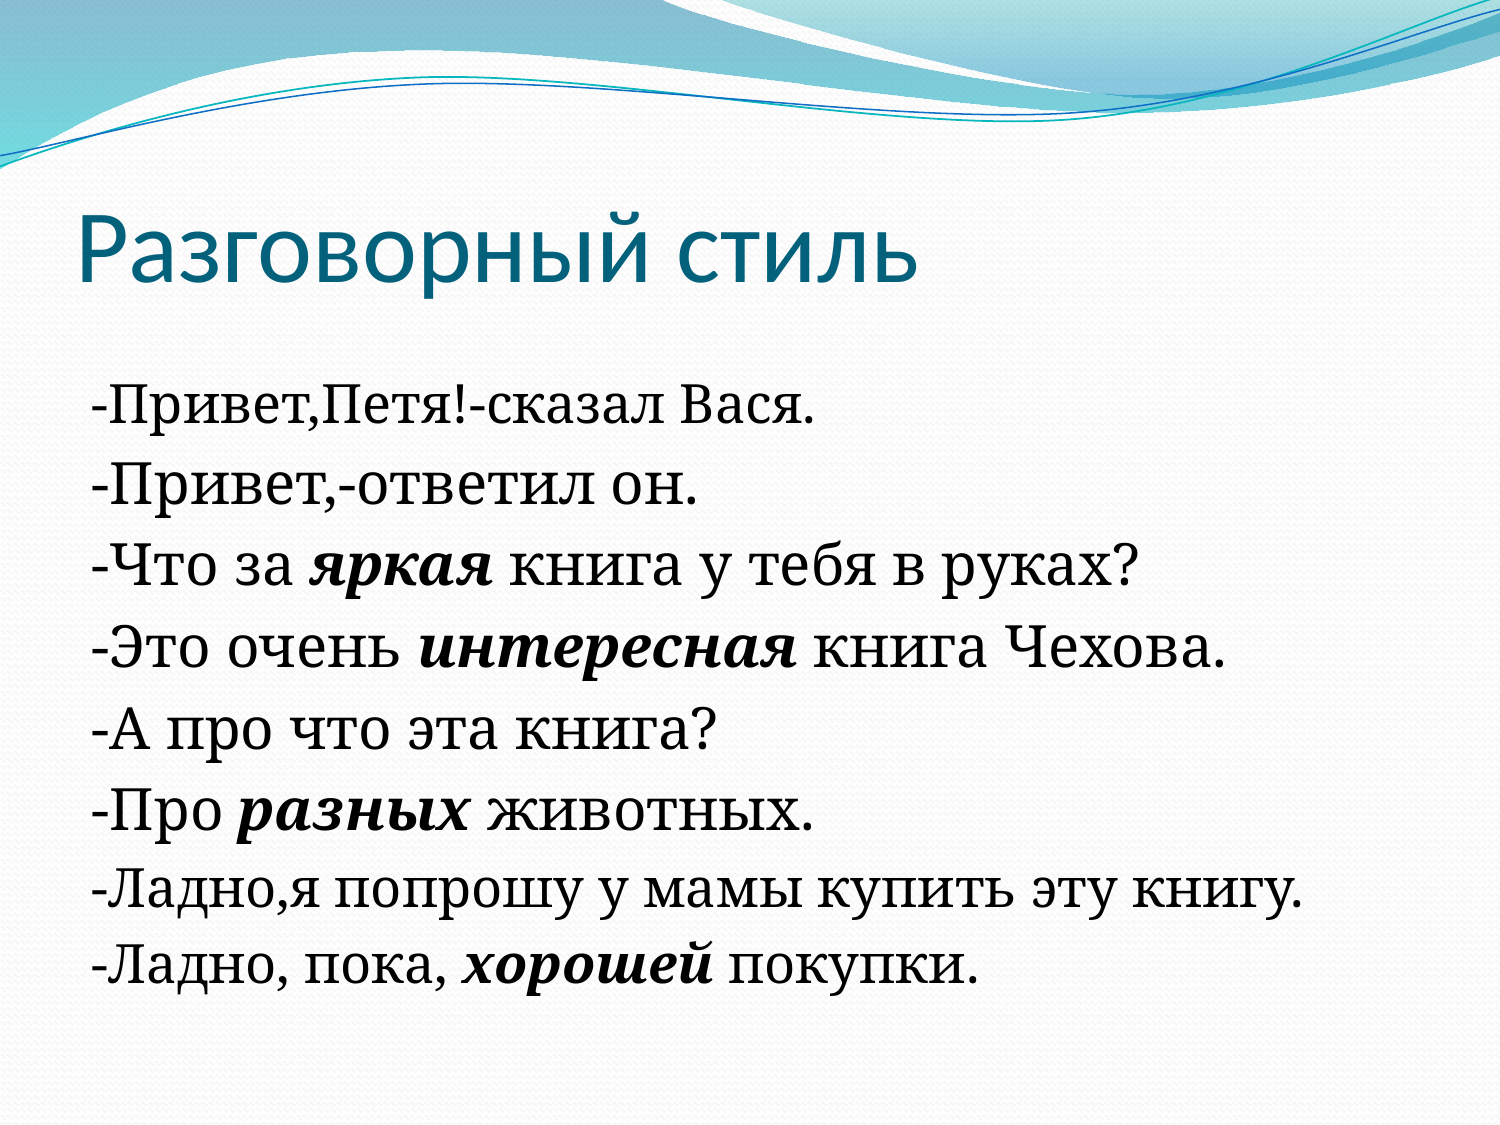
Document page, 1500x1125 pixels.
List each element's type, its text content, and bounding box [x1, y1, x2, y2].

title Разговорный стиль [74, 115, 1426, 304]
list -Привет,Петя!-сказал Вася. -Привет,-ответил он. -Что за яркая книга у тебя в руках? -Это очень интересная книга Чехова. -А про что эта книга? -Про разных животных. -Ладно,я попрошу у мамы купить эту книгу. -Ладно, пока, хорошей покупки. [76, 361, 1426, 1038]
